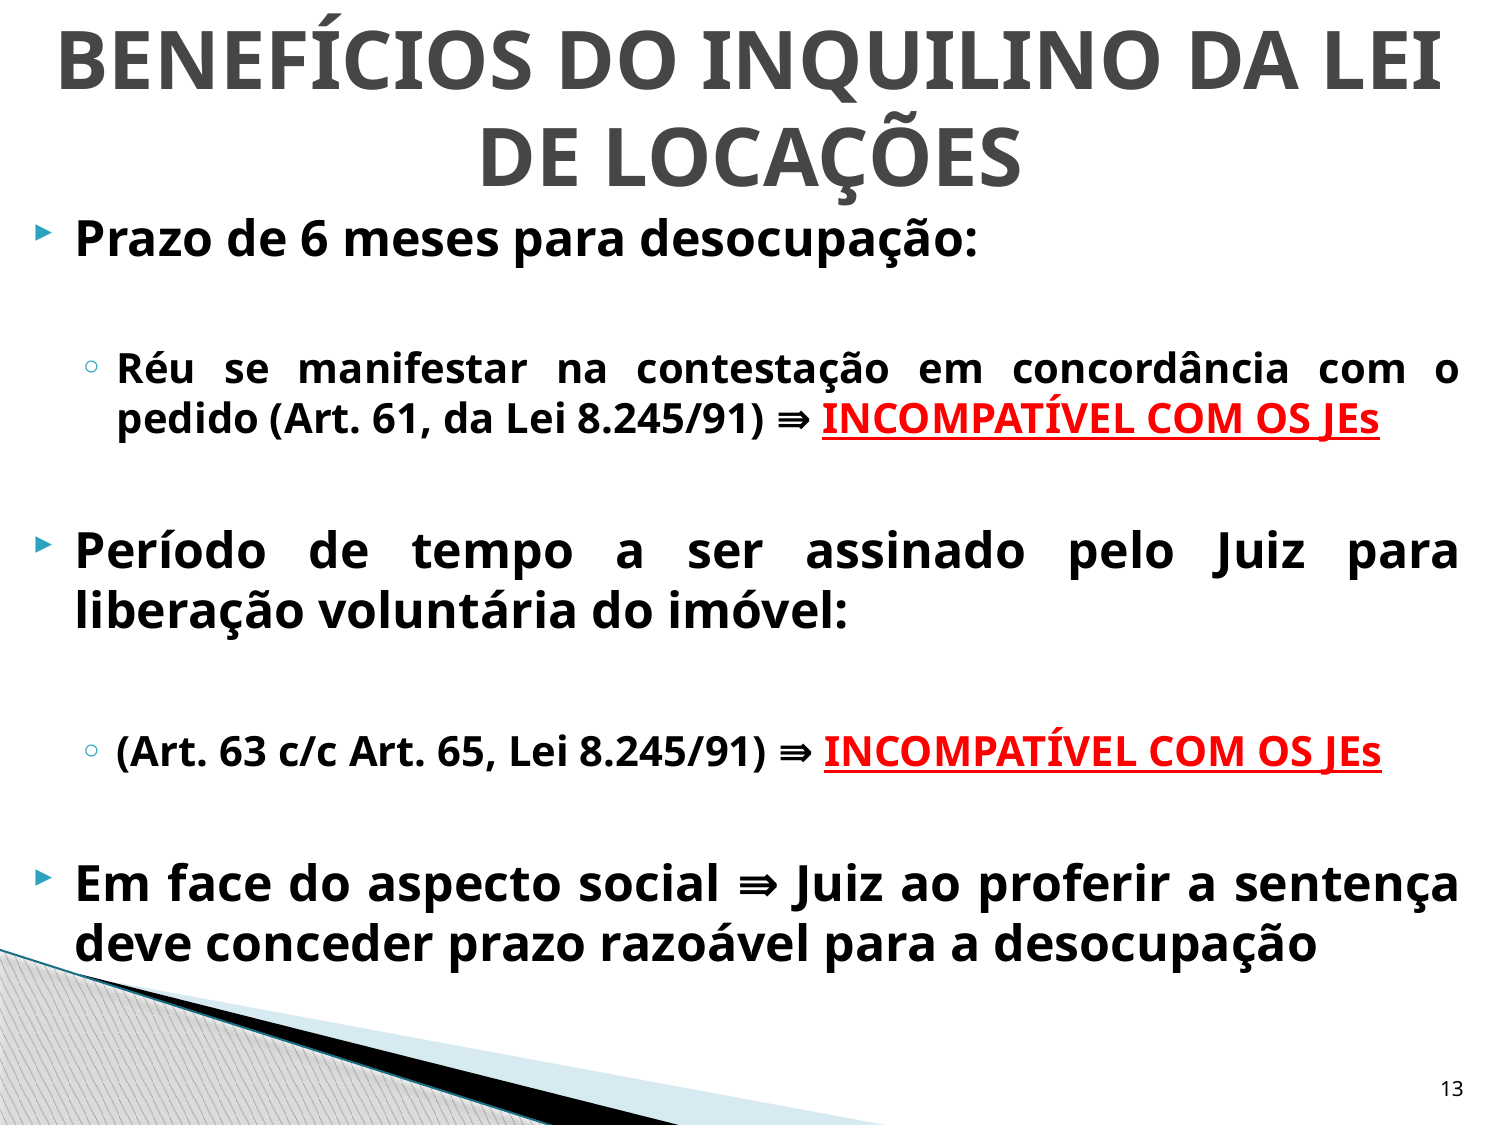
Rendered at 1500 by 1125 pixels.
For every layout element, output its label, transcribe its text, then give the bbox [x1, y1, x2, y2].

title BENEFÍCIOS DO INQUILINO DA LEI DE LOCAÇÕES [0, 0, 1500, 211]
slide_number 13 [1418, 1051, 1479, 1112]
list Prazo de 6 meses para desocupação: Réu se manifestar na contestação em concordância com o pedido (Art. 61, da Lei 8.245/91) ⇛ INCOMPATÍVEL COM OS JEs Período de tempo a ser assinado pelo Juiz para liberação voluntária do imóvel: (Art. 63 c/c Art. 65, Lei 8.245/91) ⇛ INCOMPATÍVEL COM OS JEs Em face do aspecto social ⇛ Juiz ao proferir a sentença deve conceder prazo razoável para a desocupação [0, 211, 1477, 1125]
